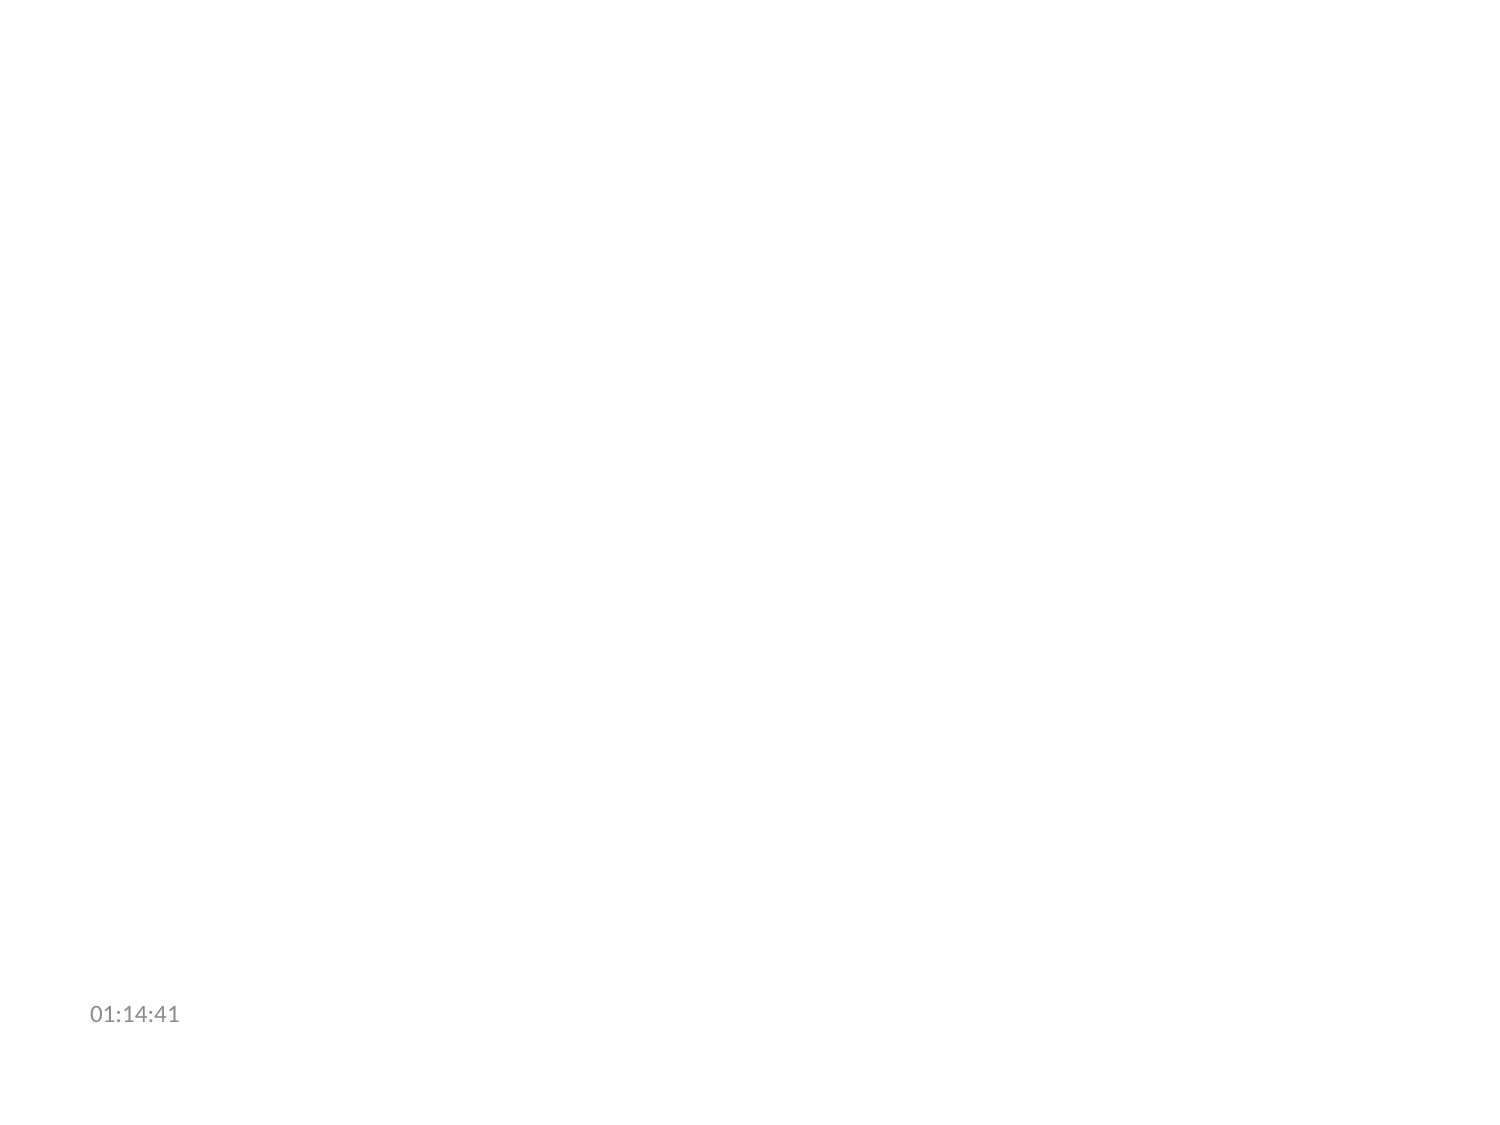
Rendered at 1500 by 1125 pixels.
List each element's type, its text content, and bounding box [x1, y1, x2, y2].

text_box 15:35:09 [75, 982, 425, 1043]
